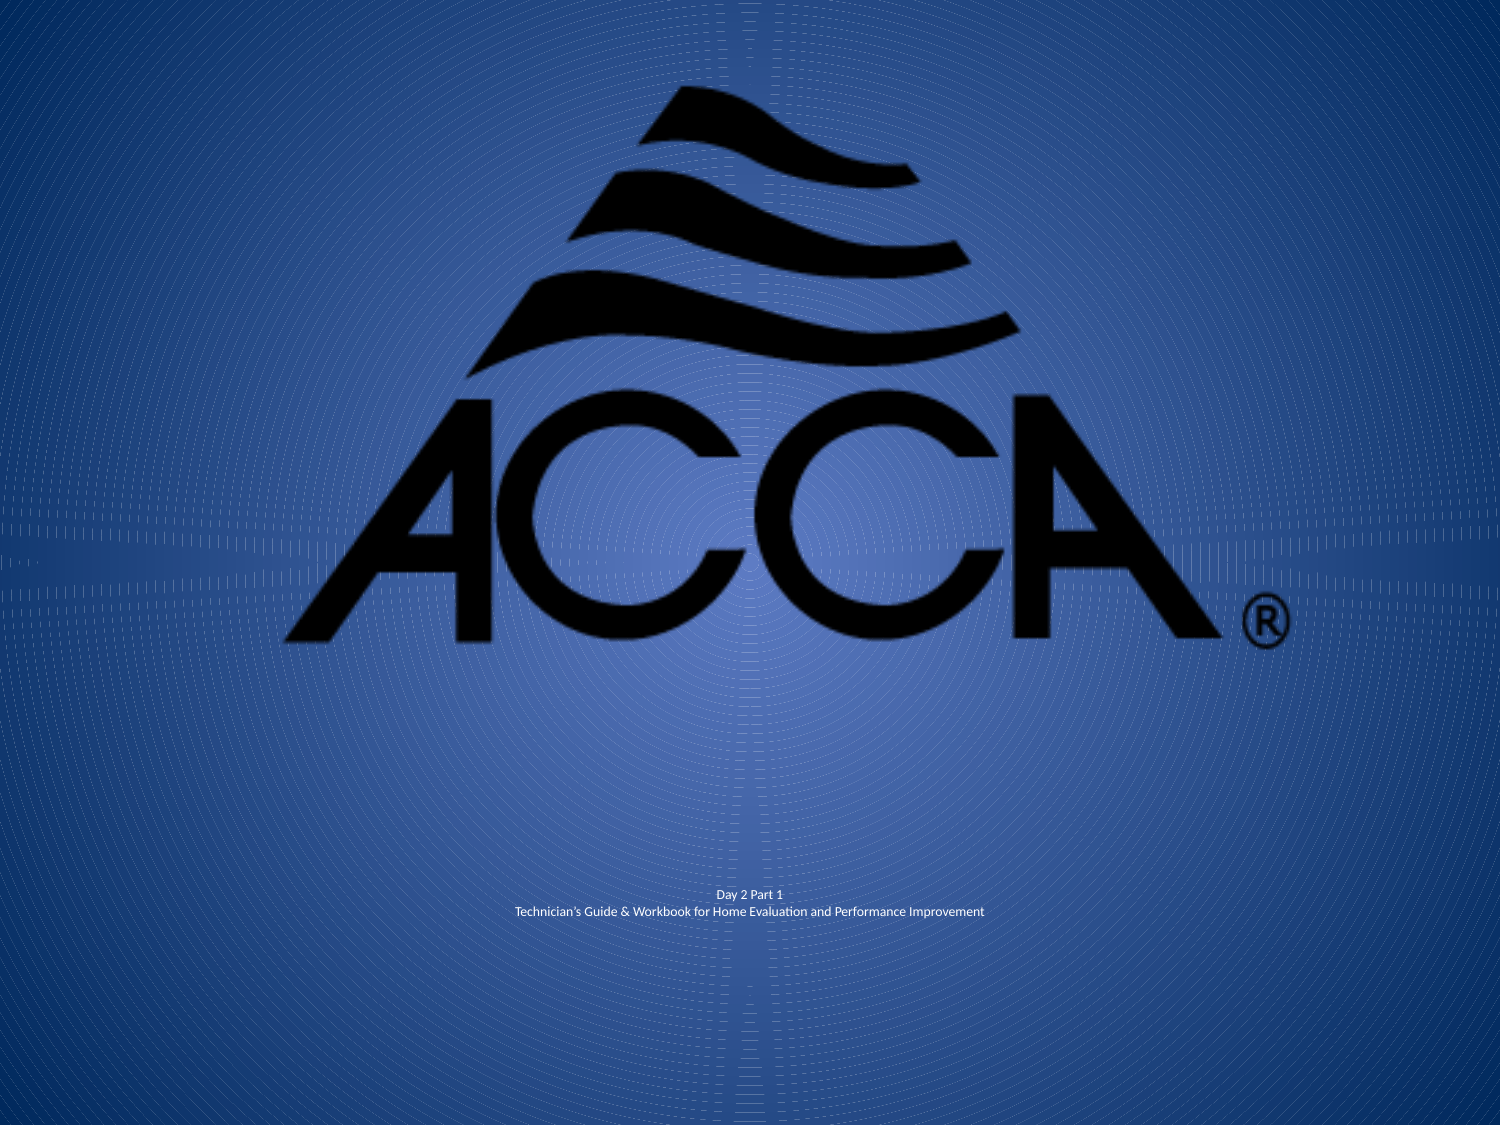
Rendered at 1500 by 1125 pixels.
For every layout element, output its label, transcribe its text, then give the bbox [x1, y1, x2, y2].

title Day 2 Part 1 Technician’s Guide & Workbook for Home Evaluation and Performance Improvement [0, 860, 1500, 961]
picture [237, 24, 1334, 738]
